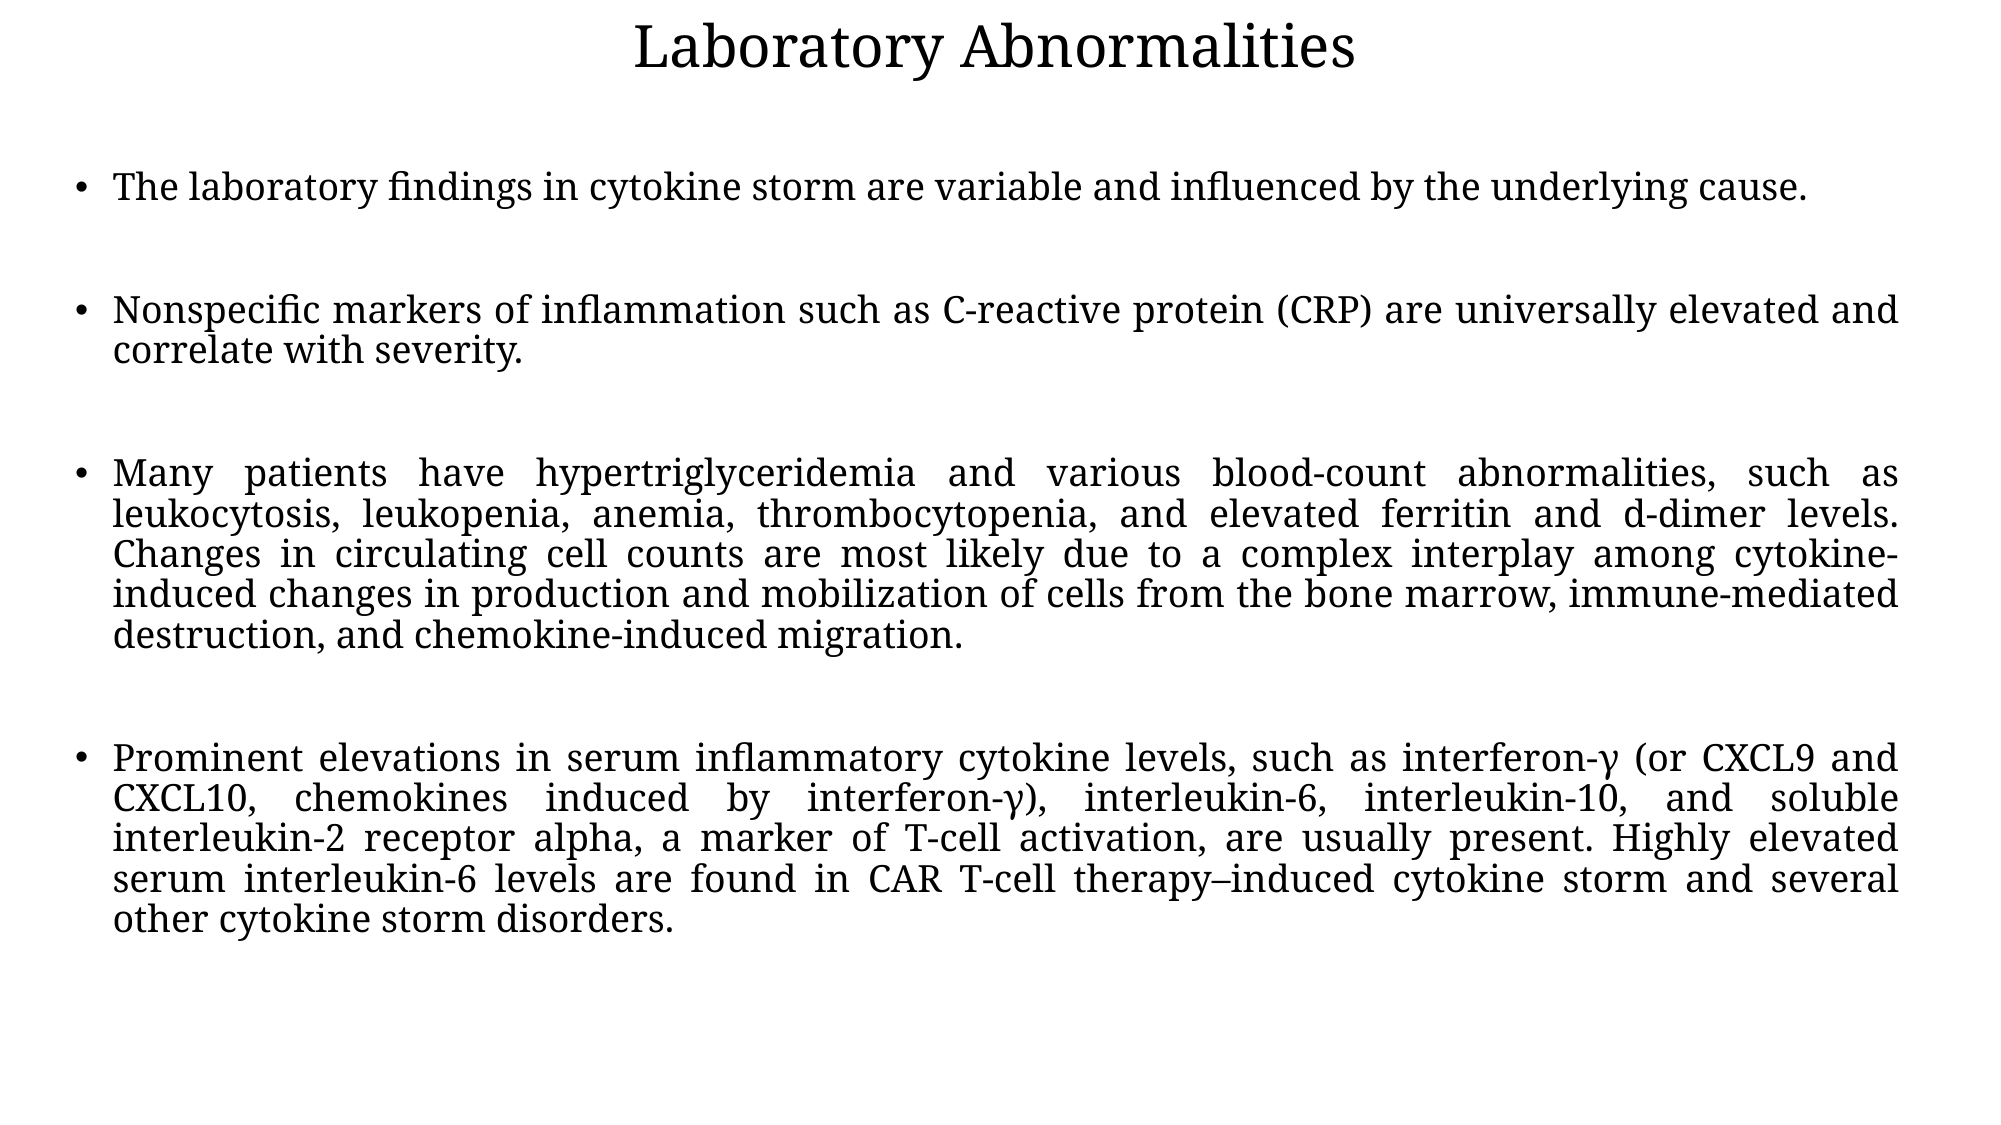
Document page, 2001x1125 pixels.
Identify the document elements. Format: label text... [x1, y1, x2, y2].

title Laboratory Abnormalities [111, 1, 1879, 96]
list The laboratory findings in cytokine storm are variable and influenced by the underlying cause. Nonspecific markers of inflammation such as C-reactive protein (CRP) are universally elevated and correlate with severity. Many patients have hypertriglyceridemia and various blood-count abnormalities, such as leukocytosis, leukopenia, anemia, thrombocytopenia, and elevated ferritin and d-dimer levels. Changes in circulating cell counts are most likely due to a complex interplay among cytokine-induced changes in production and mobilization of cells from the bone marrow, immune-mediated destruction, and chemokine-induced migration. Prominent elevations in serum inflammatory cytokine levels, such as interferon-γ (or CXCL9 and CXCL10, chemokines induced by interferon-γ), interleukin-6, interleukin-10, and soluble interleukin-2 receptor alpha, a marker of T-cell activation, are usually present. Highly elevated serum interleukin-6 levels are found in CAR T-cell therapy–induced cytokine storm and several other cytokine storm disorders. [60, 161, 1916, 1096]
